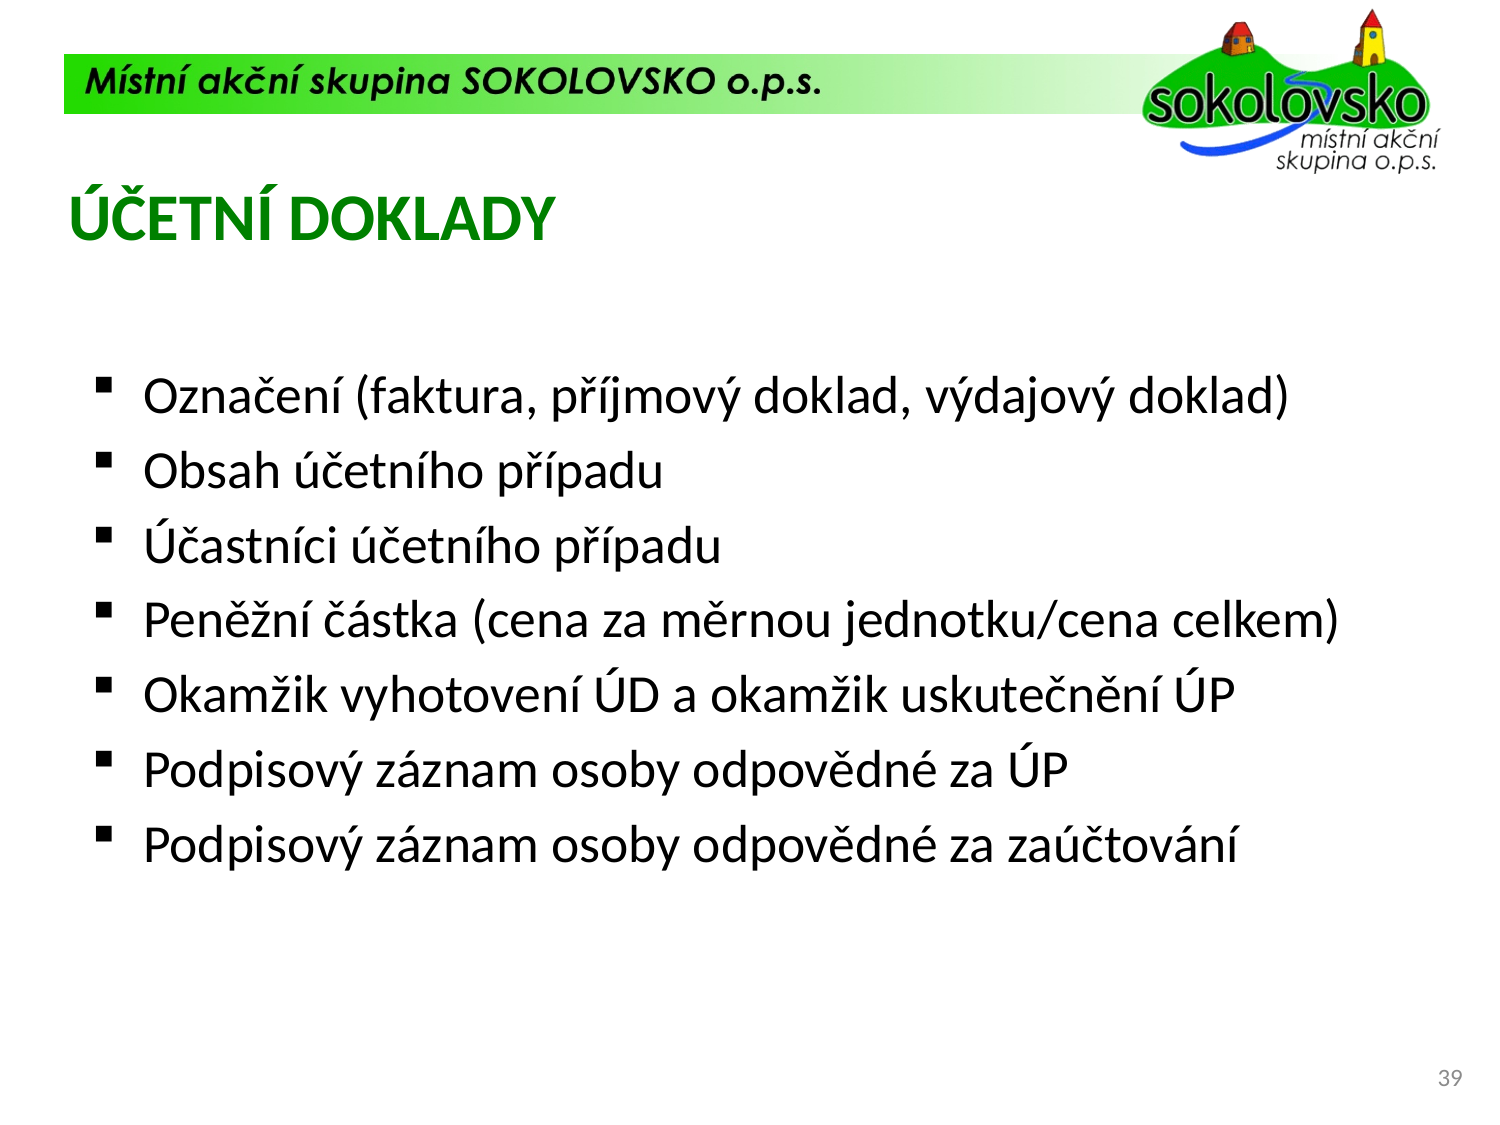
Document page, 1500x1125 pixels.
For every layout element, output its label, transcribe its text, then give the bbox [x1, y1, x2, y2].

slide_number 39 [1128, 1046, 1478, 1107]
picture [64, 0, 1455, 197]
title ÚČETNÍ DOKLADY [53, 137, 1404, 291]
list Označení (faktura, příjmový doklad, výdajový doklad) Obsah účetního případu Účastníci účetního případu Peněžní částka (cena za měrnou jednotku/cena celkem) Okamžik vyhotovení ÚD a okamžik uskutečnění ÚP Podpisový záznam osoby odpovědné za ÚP Podpisový záznam osoby odpovědné za zaúčtování [76, 278, 1424, 1047]
